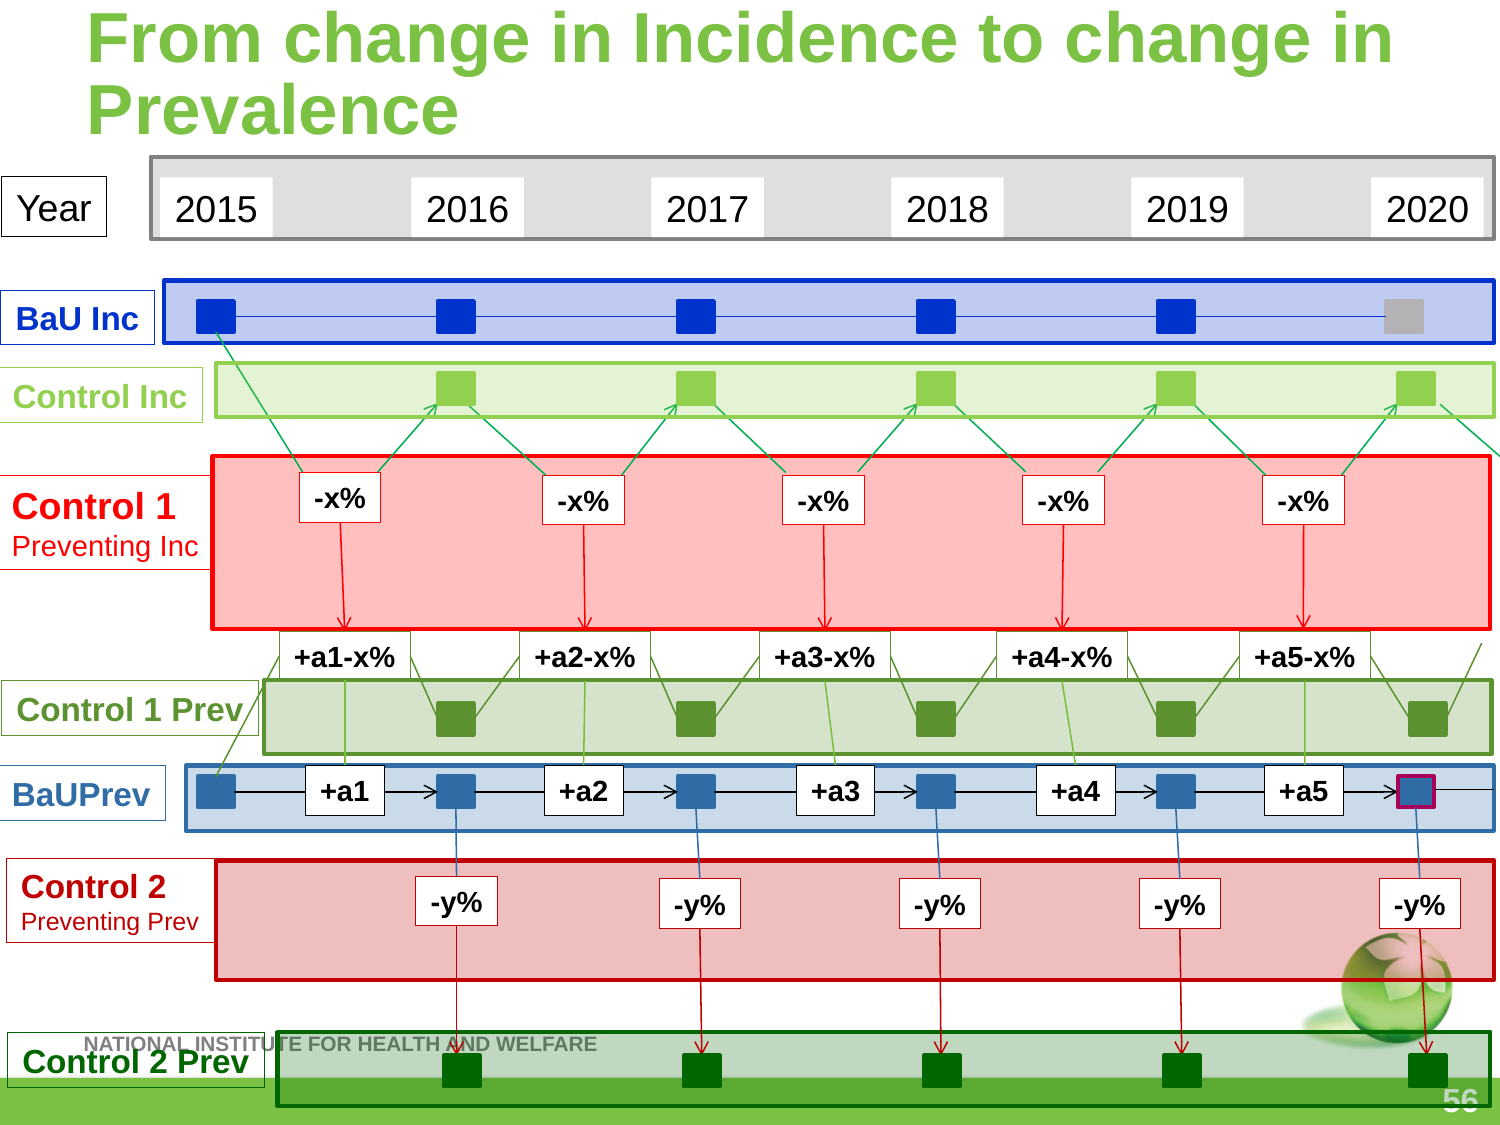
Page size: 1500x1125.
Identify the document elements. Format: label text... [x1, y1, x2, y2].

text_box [0, 156, 1500, 1107]
title From change in Incidence to change in Prevalence [71, 1, 1422, 155]
